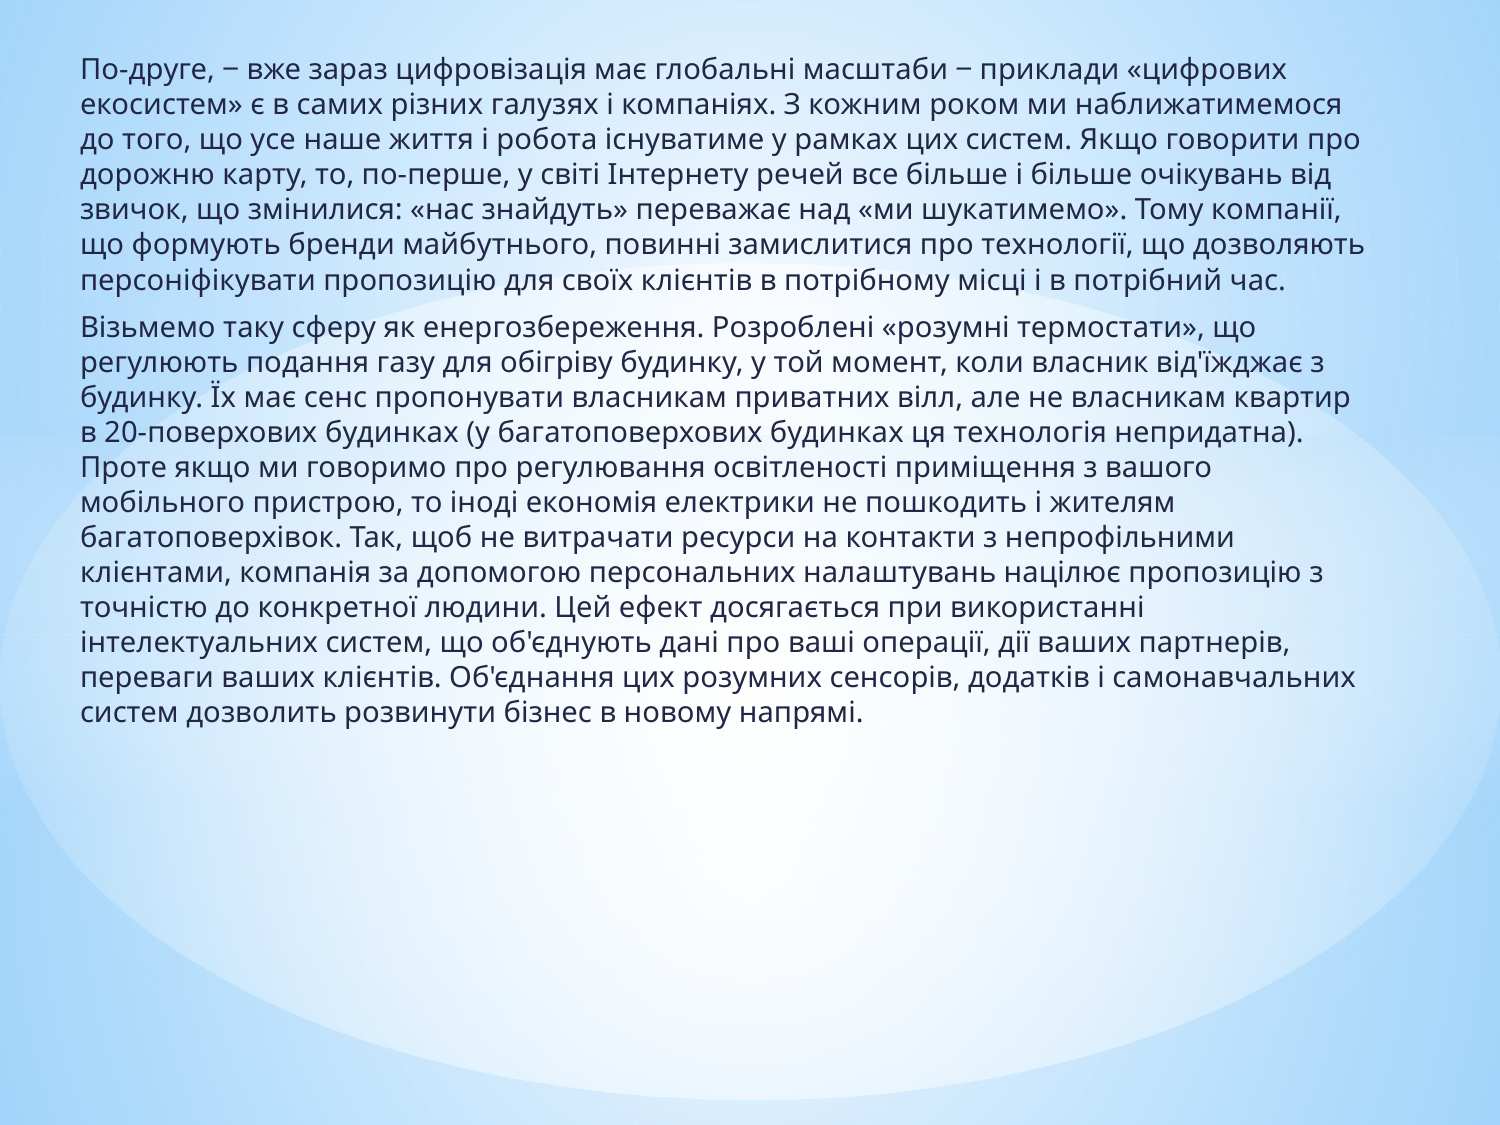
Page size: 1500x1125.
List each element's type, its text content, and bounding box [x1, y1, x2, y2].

subtitle По-друге, ‒ вже зараз цифровізація має глобальні масштаби ‒ приклади «цифрових екосистем» є в самих різних галузях і компаніях. З кожним роком ми наближатимемося до того, що усе наше життя і робота існуватиме у рамках цих систем. Якщо говорити про дорожню карту, то, по-перше, у світі Інтернету речей все більше і більше очікувань від звичок, що змінилися: «нас знайдуть» переважає над «ми шукатимемо». Тому компанії, що формують бренди майбутнього, повинні замислитися про технології, що дозволяють персоніфікувати пропозицію для своїх клієнтів в потрібному місці і в потрібний час. Візьмемо таку сферу як енергозбереження. Розроблені «розумні термостати», що регулюють подання газу для обігріву будинку, у той момент, коли власник від'їжджає з будинку. Їх має сенс пропонувати власникам приватних вілл, але не власникам квартир в 20-поверхових будинках (у багатоповерхових будинках ця технологія непридатна). Проте якщо ми говоримо про регулювання освітленості приміщення з вашого мобільного пристрою, то іноді економія електрики не пошкодить і жителям багатоповерхівок. Так, щоб не витрачати ресурси на контакти з непрофільними клієнтами, компанія за допомогою персональних налаштувань націлює пропозицію з точністю до конкретної людини. Цей ефект досягається при використанні інтелектуальних систем, що об'єднують дані про ваші операції, дії ваших партнерів, переваги ваших клієнтів. Об'єднання цих розумних сенсорів, додатків і самонавчальних систем дозволить розвинути бізнес в новому напрямі. [64, 42, 1388, 1071]
